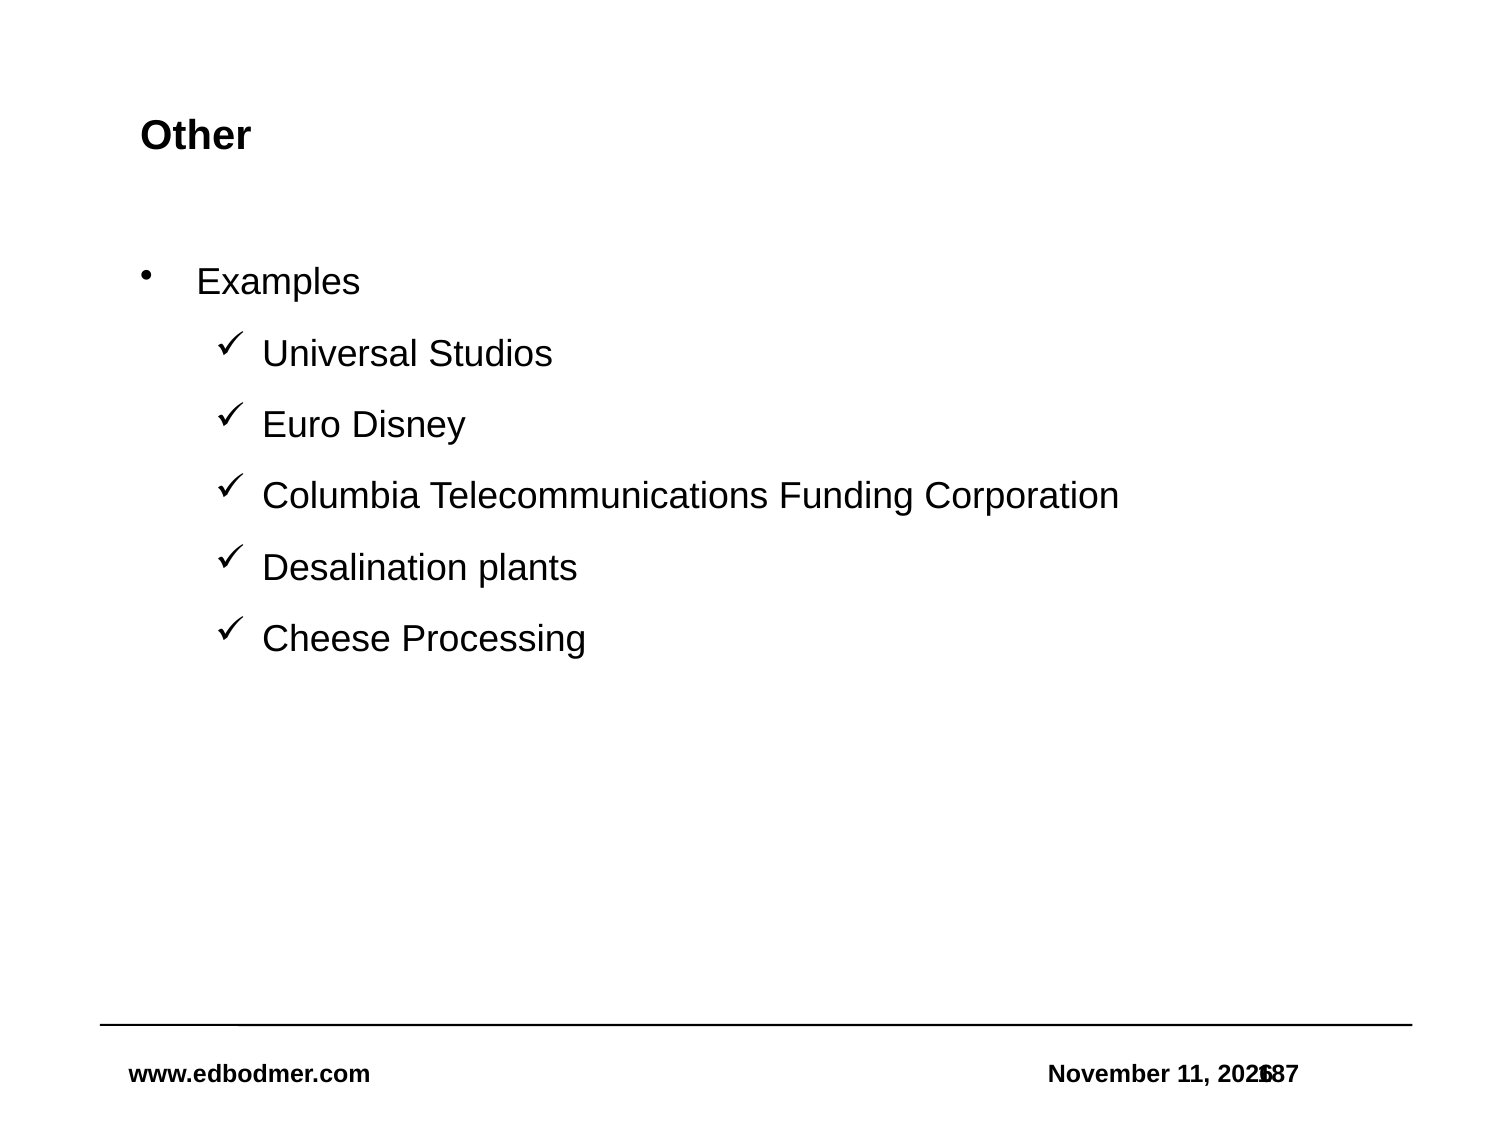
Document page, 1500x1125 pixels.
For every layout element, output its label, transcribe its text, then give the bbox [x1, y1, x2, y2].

list Examples Universal Studios Euro Disney Columbia Telecommunications Funding Corporation Desalination plants Cheese Processing [124, 249, 1376, 1001]
title Other [124, 99, 1288, 226]
